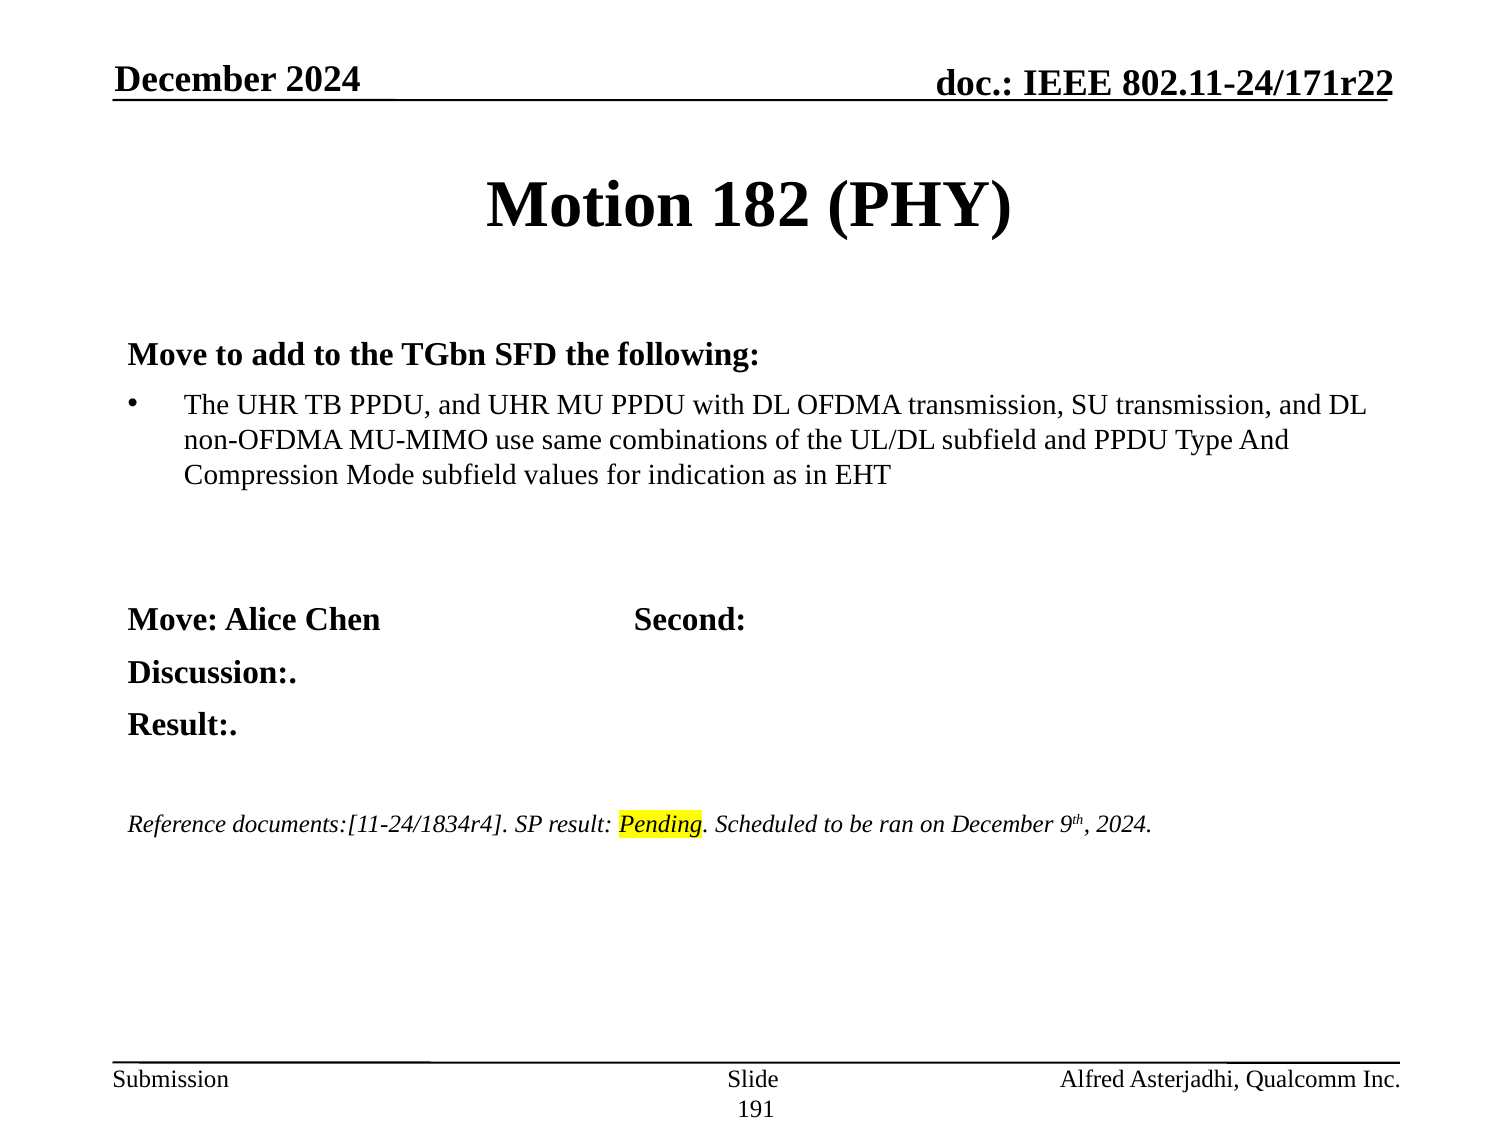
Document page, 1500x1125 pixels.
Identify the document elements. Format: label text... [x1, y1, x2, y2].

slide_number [114, 54, 423, 100]
footer Alfred Asterjadhi, Qualcomm Inc. [878, 1061, 1402, 1093]
title Motion 182 (PHY) [112, 112, 1388, 288]
list Move to add to the TGbn SFD the following: The UHR TB PPDU, and UHR MU PPDU with DL OFDMA transmission, SU transmission, and DL non-OFDMA MU-MIMO use same combinations of the UL/DL subfield and PPDU Type And Compression Mode subfield values for indication as in EHT Move: Alice Chen Second: Discussion:. Result:. Reference documents:[11-24/1834r4]. SP result: Pending. Scheduled to be ran on December 9th, 2024. [112, 324, 1388, 1000]
slide_number Slide 191 [712, 1061, 800, 1123]
